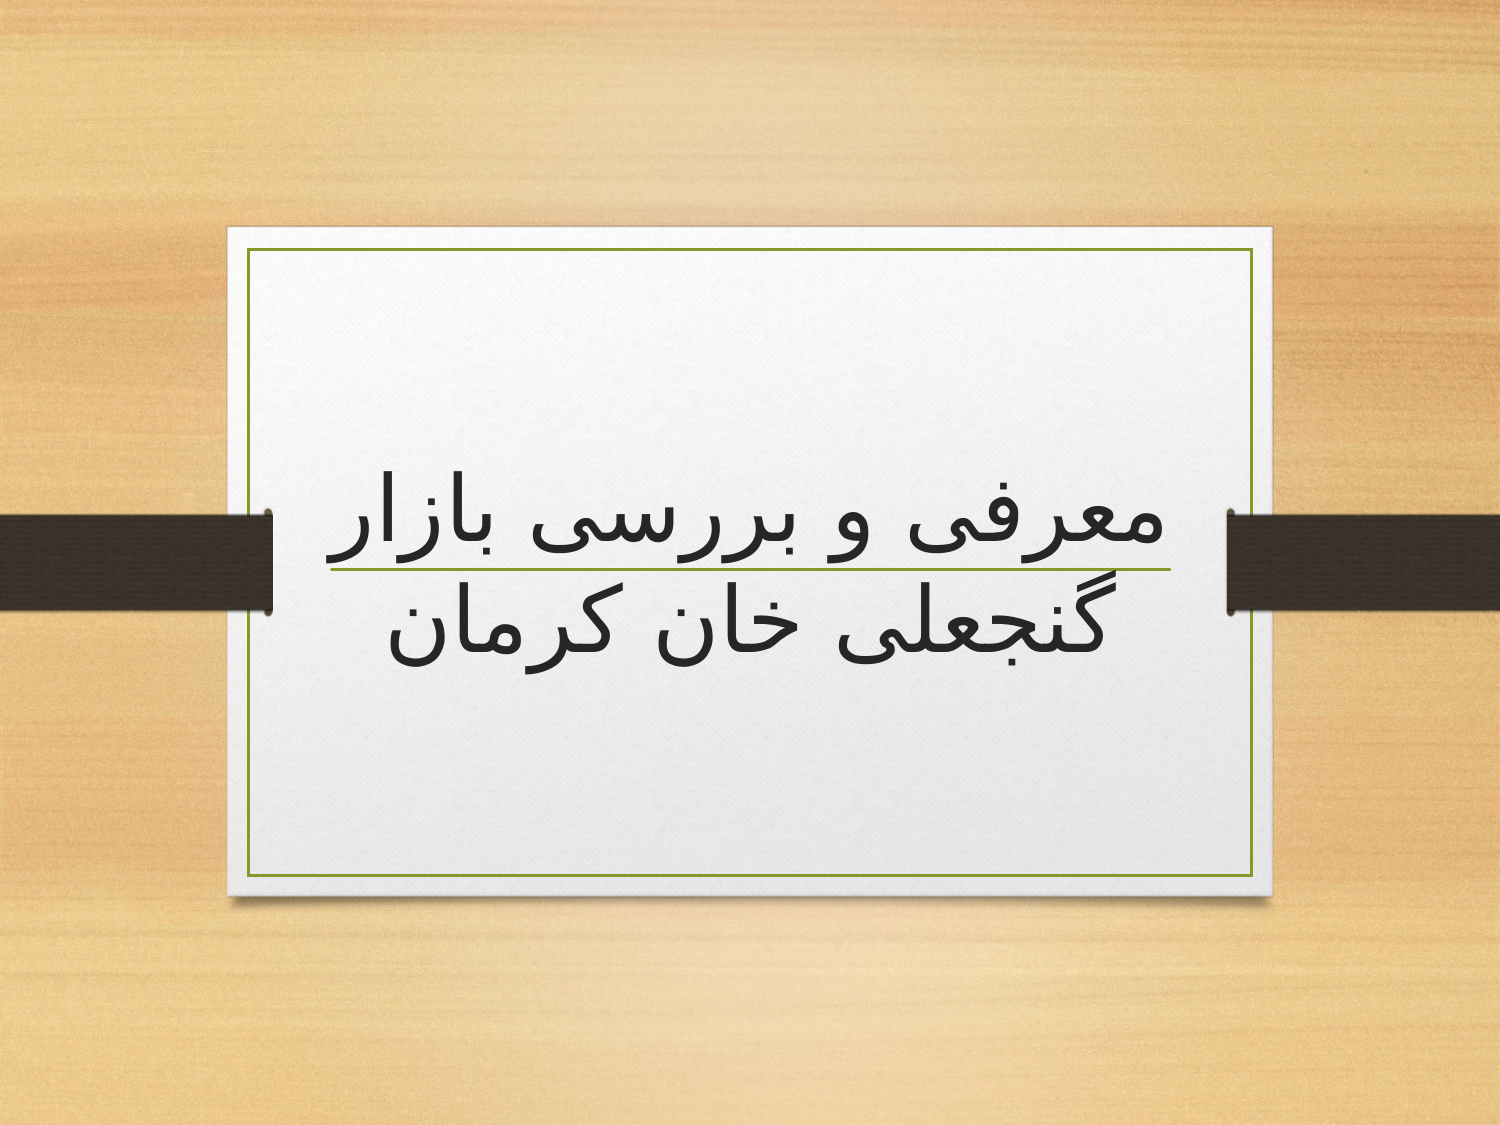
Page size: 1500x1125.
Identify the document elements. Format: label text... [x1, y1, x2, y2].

title معرفی و بررسی بازار گنجعلی خان کرمان [315, 429, 1187, 679]
picture [0, 0, 1500, 1125]
